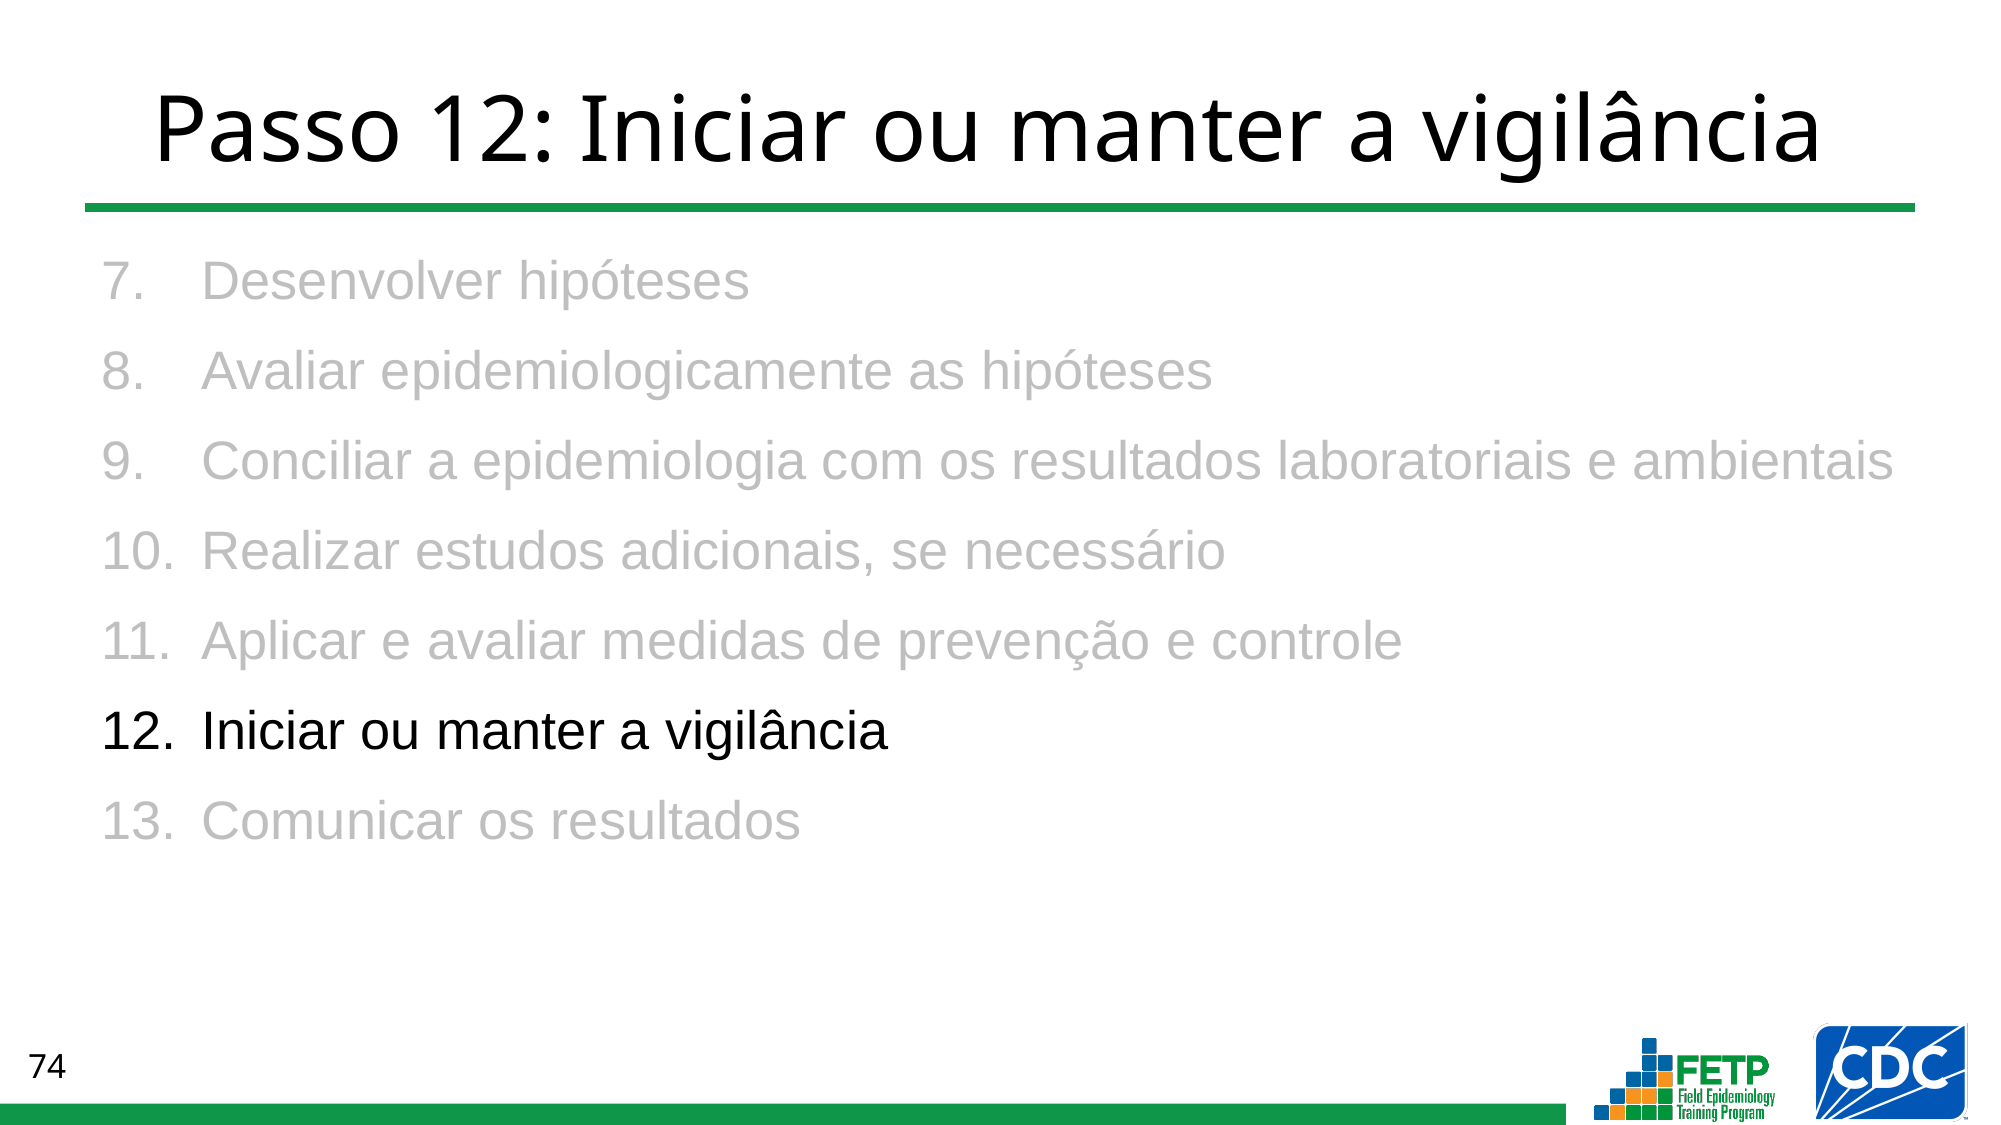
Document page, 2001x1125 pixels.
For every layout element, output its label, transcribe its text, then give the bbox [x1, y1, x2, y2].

picture [1594, 1038, 1775, 1122]
picture [1813, 1023, 1968, 1122]
title Passo 12: Iniciar ou manter a vigilância [137, 75, 1863, 207]
text_box Desenvolver hipóteses Avaliar epidemiologicamente as hipóteses Conciliar a epidemiologia com os resultados laboratoriais e ambientais Realizar estudos adicionais, se necessário Aplicar e avaliar medidas de prevenção e controle Iniciar ou manter a vigilância Comunicar os resultados [86, 237, 1985, 968]
